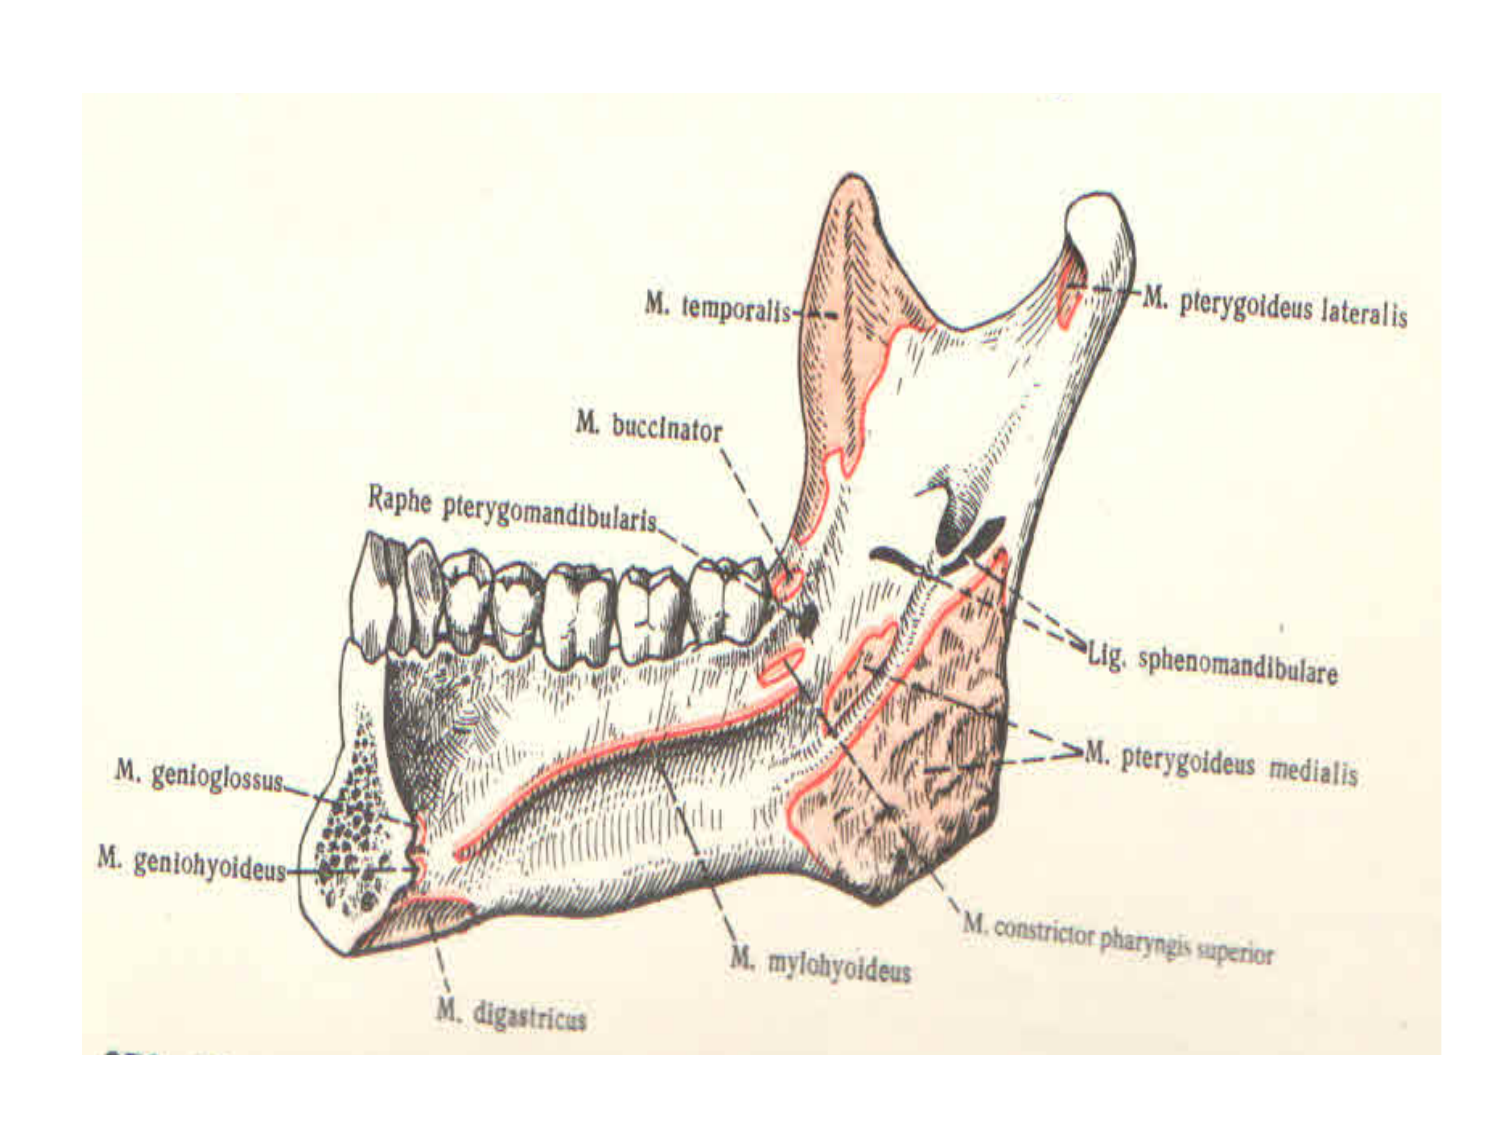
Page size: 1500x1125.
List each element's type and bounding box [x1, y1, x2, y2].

picture [81, 93, 1442, 1055]
